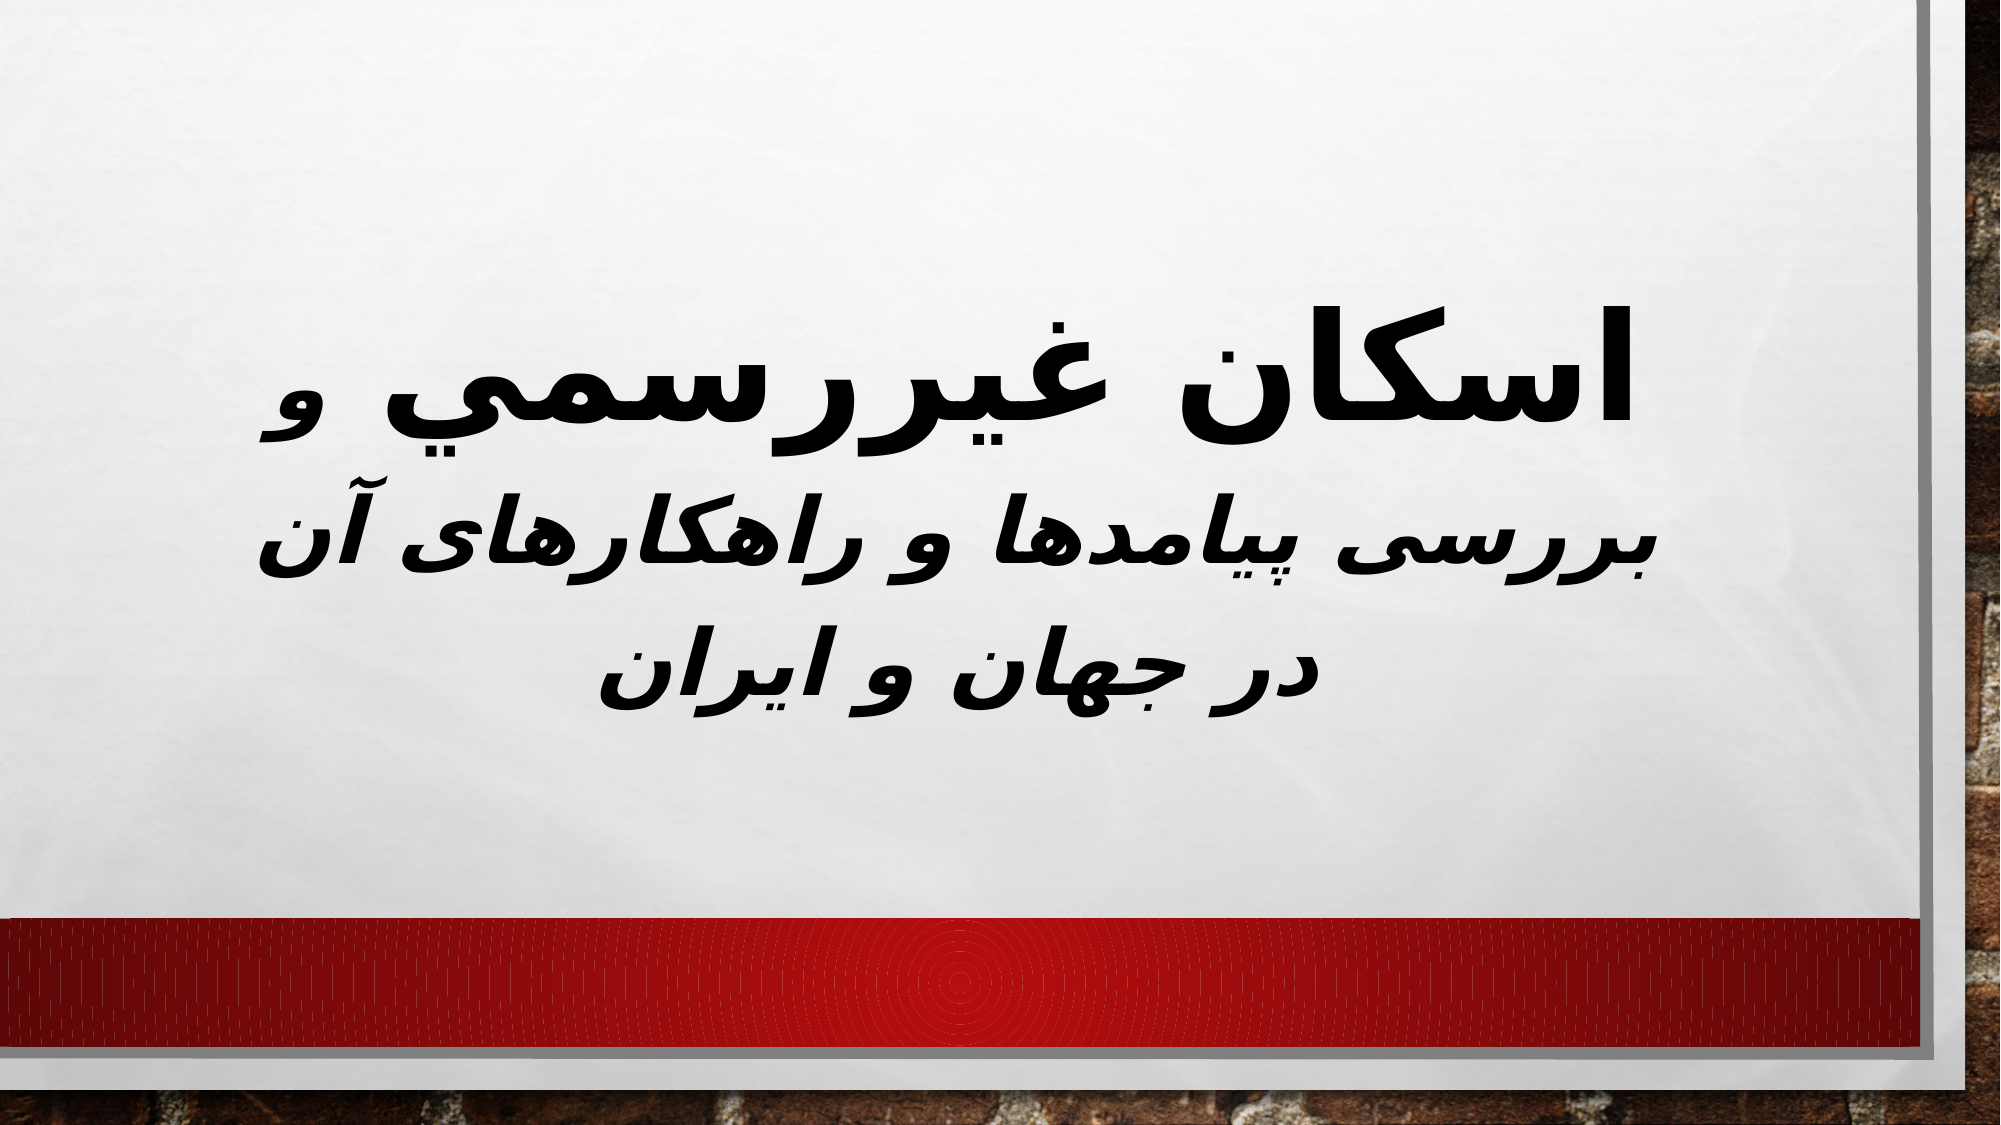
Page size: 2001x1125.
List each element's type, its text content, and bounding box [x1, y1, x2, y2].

picture [0, 0, 2000, 1125]
subtitle اسكان غيررسمي و بررسی پیامدها و راهکارهای آن در جهان و ایران [206, 19, 1707, 1005]
